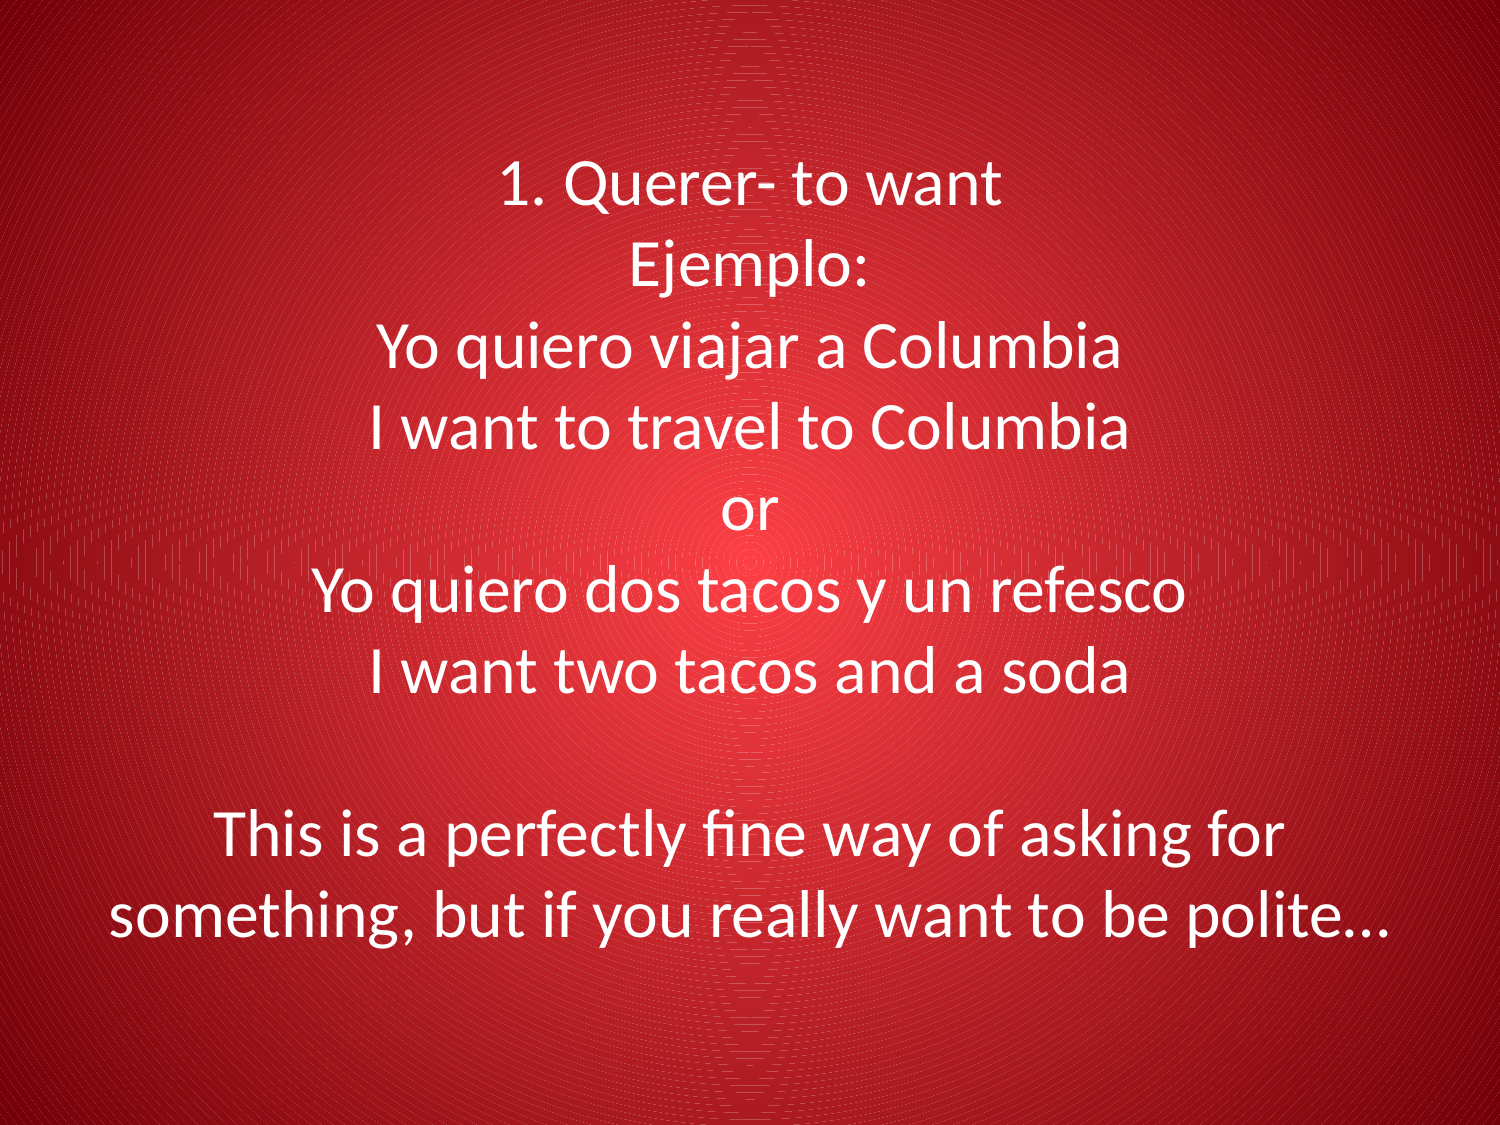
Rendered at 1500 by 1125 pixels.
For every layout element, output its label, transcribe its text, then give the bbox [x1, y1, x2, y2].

title 1. Querer- to want Ejemplo: Yo quiero viajar a Columbia I want to travel to Columbia or Yo quiero dos tacos y un refesco I want two tacos and a soda This is a perfectly fine way of asking for something, but if you really want to be polite… [75, 45, 1425, 1125]
